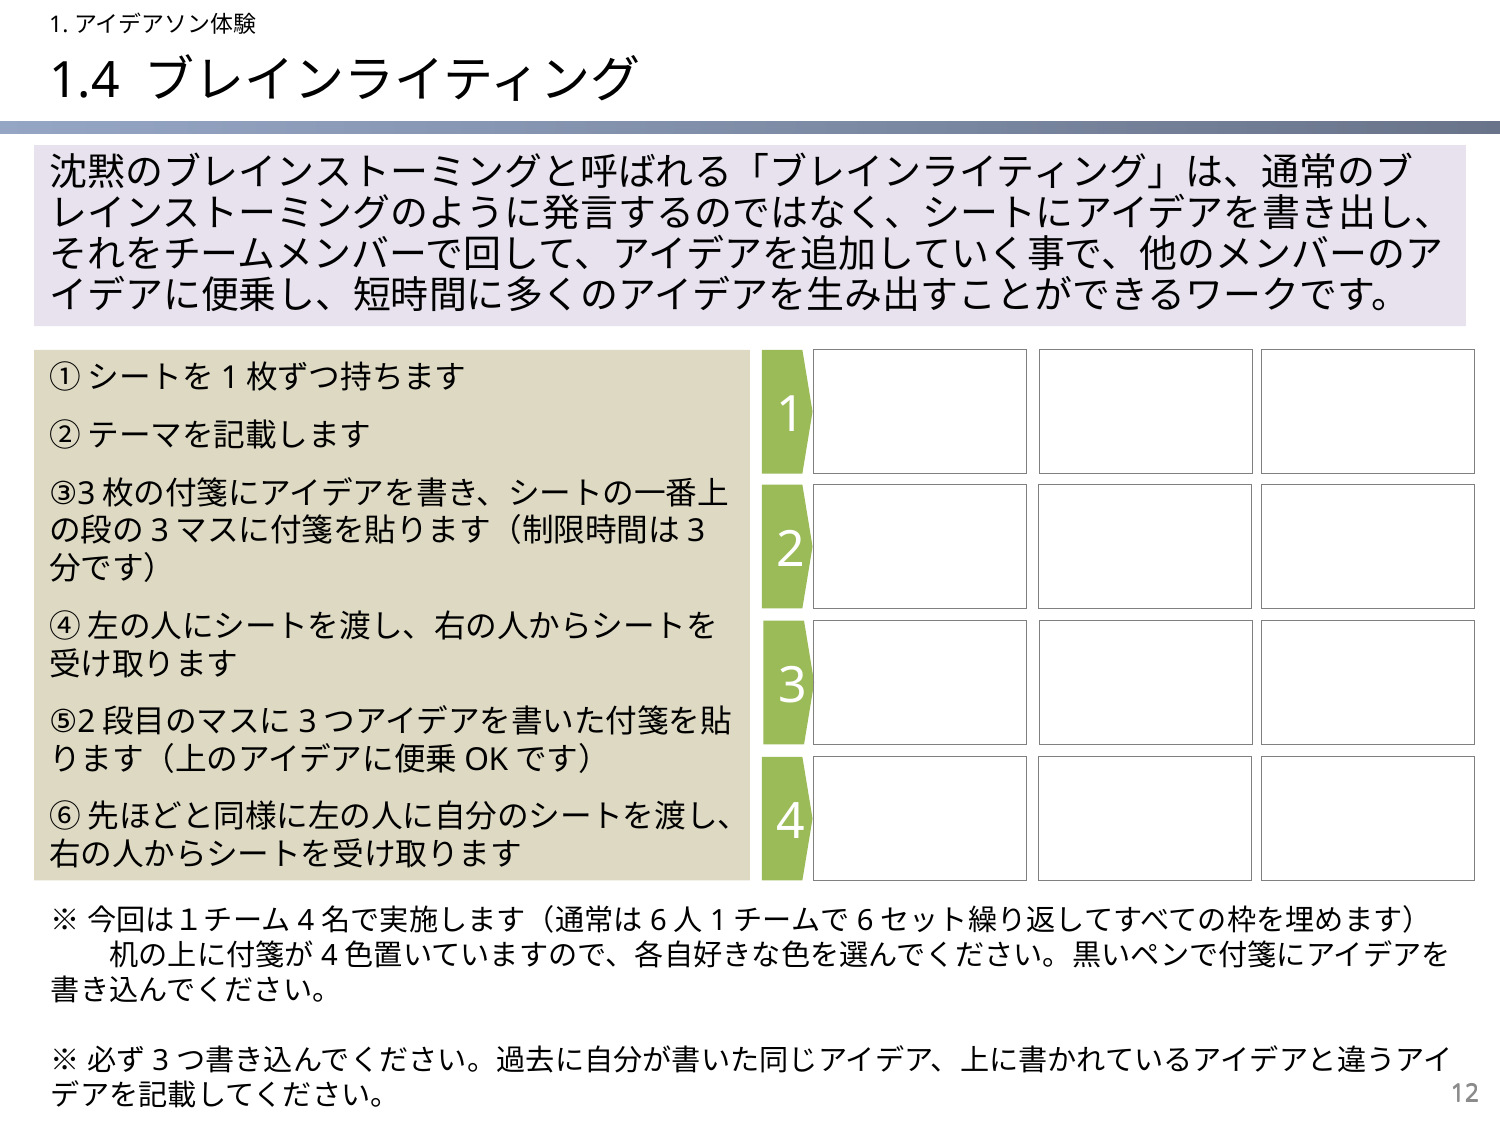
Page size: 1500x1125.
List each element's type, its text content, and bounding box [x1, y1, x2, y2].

text_box [1039, 349, 1253, 474]
text_box [813, 756, 1027, 881]
text_box 3 [762, 619, 813, 746]
list 1.アイデアソン体験 [34, 4, 1271, 41]
text_box [1038, 756, 1252, 881]
text_box 1 [760, 348, 813, 475]
text_box [1261, 349, 1475, 474]
text_box [813, 484, 1027, 609]
text_box [1261, 484, 1475, 609]
text_box [813, 620, 1027, 745]
text_box [1039, 620, 1253, 745]
text_box ※今回は１チーム4名で実施します（通常は6人1チームで6セット繰り返してすべての枠を埋めます） 机の上に付箋が4色置いていますので、各自好きな色を選んでください。黒いペンで付箋にアイデアを書き込んでください。 ※必ず3つ書き込んでください。過去に自分が書いた同じアイデア、上に書かれているアイデアと違うアイデアを記載してください。 [36, 893, 1491, 1119]
text_box [1261, 620, 1475, 745]
text_box [1038, 484, 1252, 609]
text_box [813, 349, 1027, 474]
slide_number 12 [1411, 1070, 1495, 1118]
text_box 2 [760, 483, 813, 610]
title 1.4 ブレインライティング [34, 46, 1275, 116]
list 沈黙のブレインストーミングと呼ばれる「ブレインライティング」は、通常のブレインストーミングのように発言するのではなく、シートにアイデアを書き出し、それをチームメンバーで回して、アイデアを追加していく事で、他のメンバーのアイデアに便乗し、短時間に多くのアイデアを生み出すことができるワークです。 [34, 145, 1466, 327]
text_box [1261, 756, 1475, 881]
text_box 4 [760, 755, 813, 882]
list ①シートを1枚ずつ持ちます ②テーマを記載します ③3枚の付箋にアイデアを書き、シートの一番上の段の3マスに付箋を貼ります（制限時間は3分です） ④左の人にシートを渡し、右の人からシートを受け取ります ⑤2段目のマスに3つアイデアを書いた付箋を貼ります（上のアイデアに便乗OKです） ⑥先ほどと同様に左の人に自分のシートを渡し、右の人からシートを受け取ります [34, 349, 750, 881]
